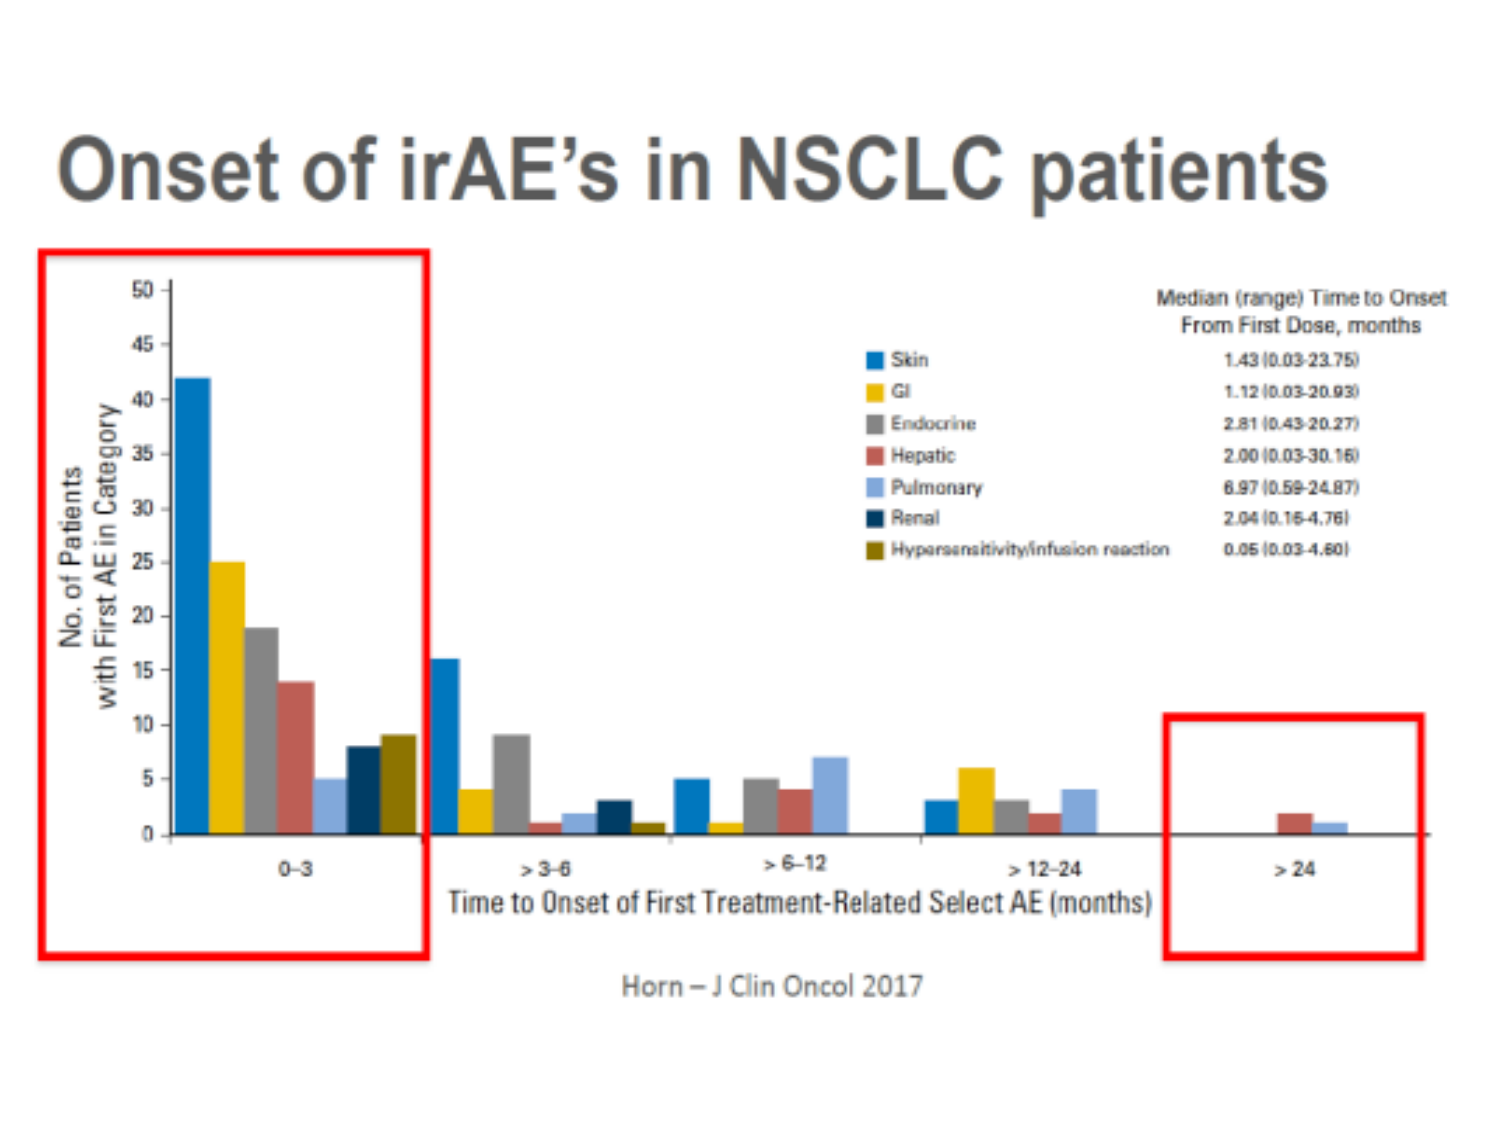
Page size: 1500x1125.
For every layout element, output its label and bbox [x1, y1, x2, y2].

list [0, 87, 1500, 1005]
